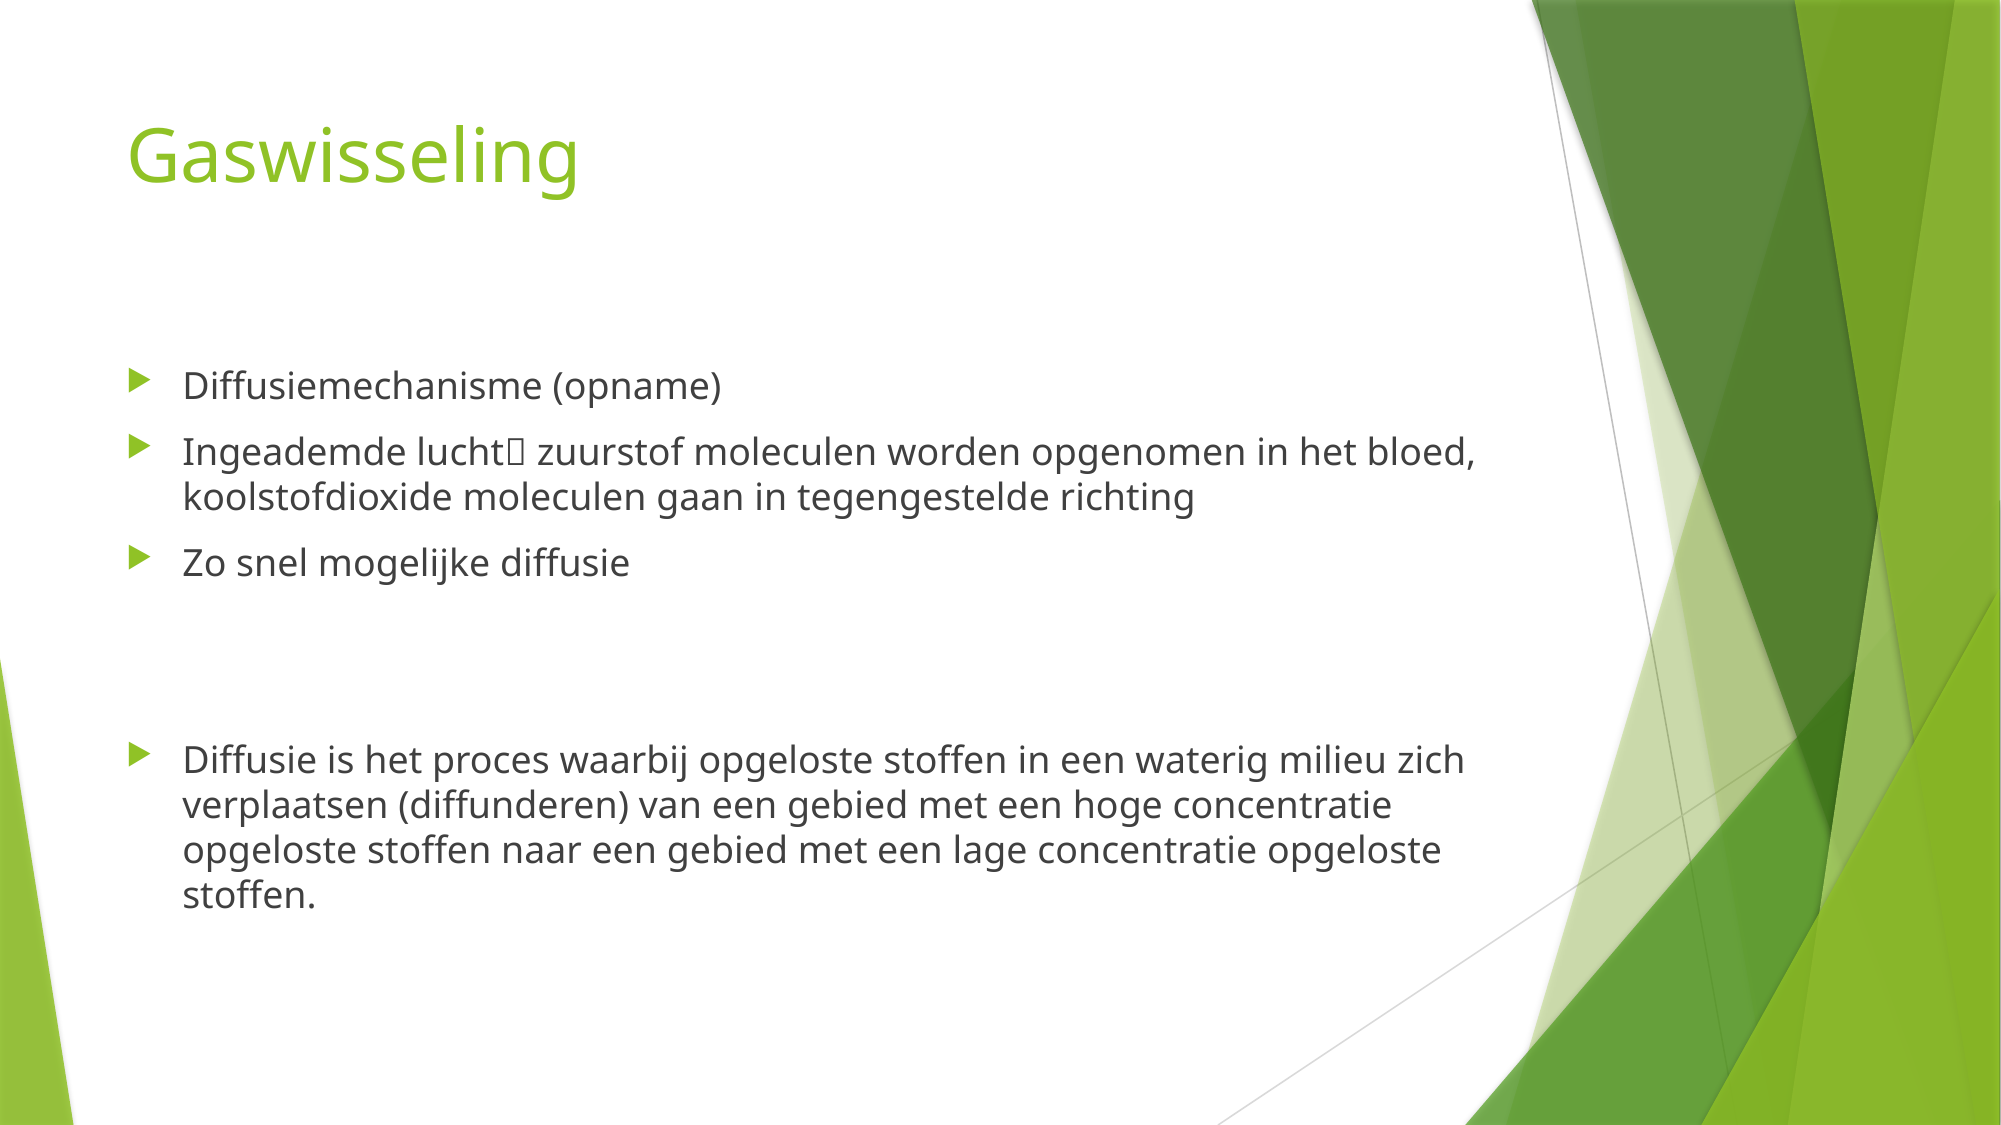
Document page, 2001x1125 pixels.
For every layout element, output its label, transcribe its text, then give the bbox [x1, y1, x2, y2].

list Diffusiemechanisme (opname) Ingeademde lucht zuurstof moleculen worden opgenomen in het bloed, koolstofdioxide moleculen gaan in tegengestelde richting Zo snel mogelijke diffusie Diffusie is het proces waarbij opgeloste stoffen in een waterig milieu zich verplaatsen (diffunderen) van een gebied met een hoge concentratie opgeloste stoffen naar een gebied met een lage concentratie opgeloste stoffen. [111, 354, 1522, 992]
title Gaswisseling [111, 99, 1522, 317]
